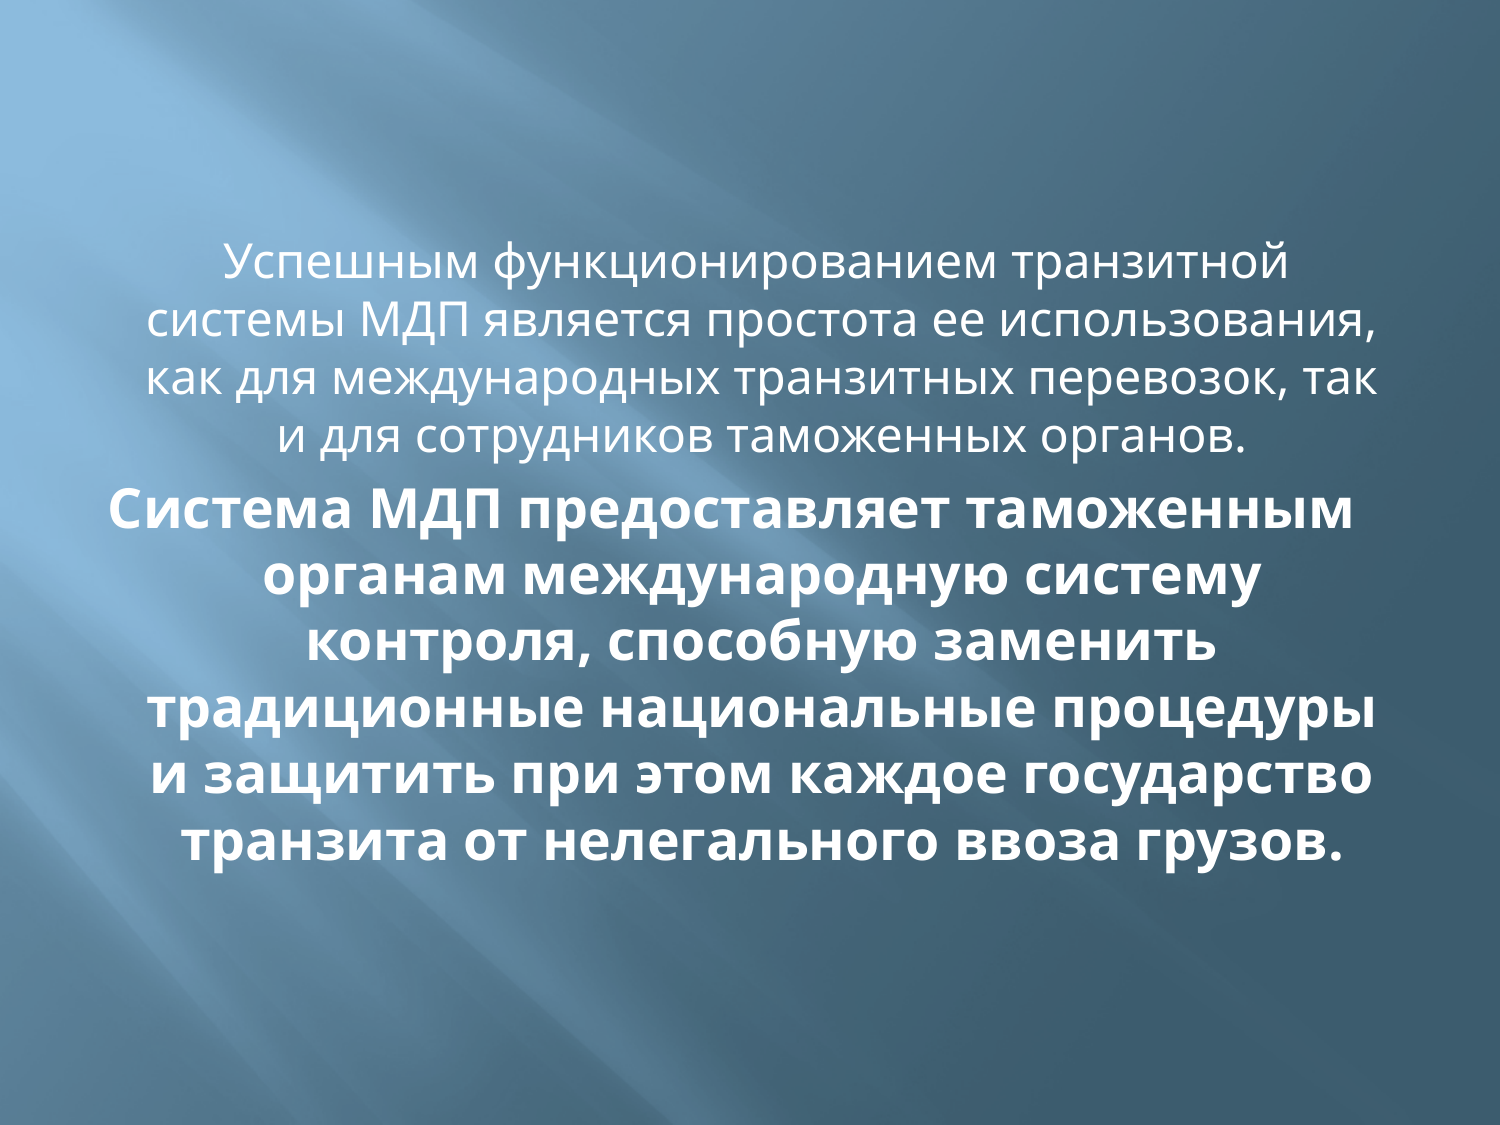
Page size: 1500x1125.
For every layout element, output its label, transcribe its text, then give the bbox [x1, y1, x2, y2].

list Успешным функционированием транзитной системы МДП является простота ее использования, как для международных транзитных перевозок, так и для сотрудников таможенных органов. Система МДП предоставляет таможенным органам международную систему контроля, способную заменить традиционные национальные процедуры и защитить при этом каждое государство транзита от нелегального ввоза грузов. [46, 222, 1397, 996]
